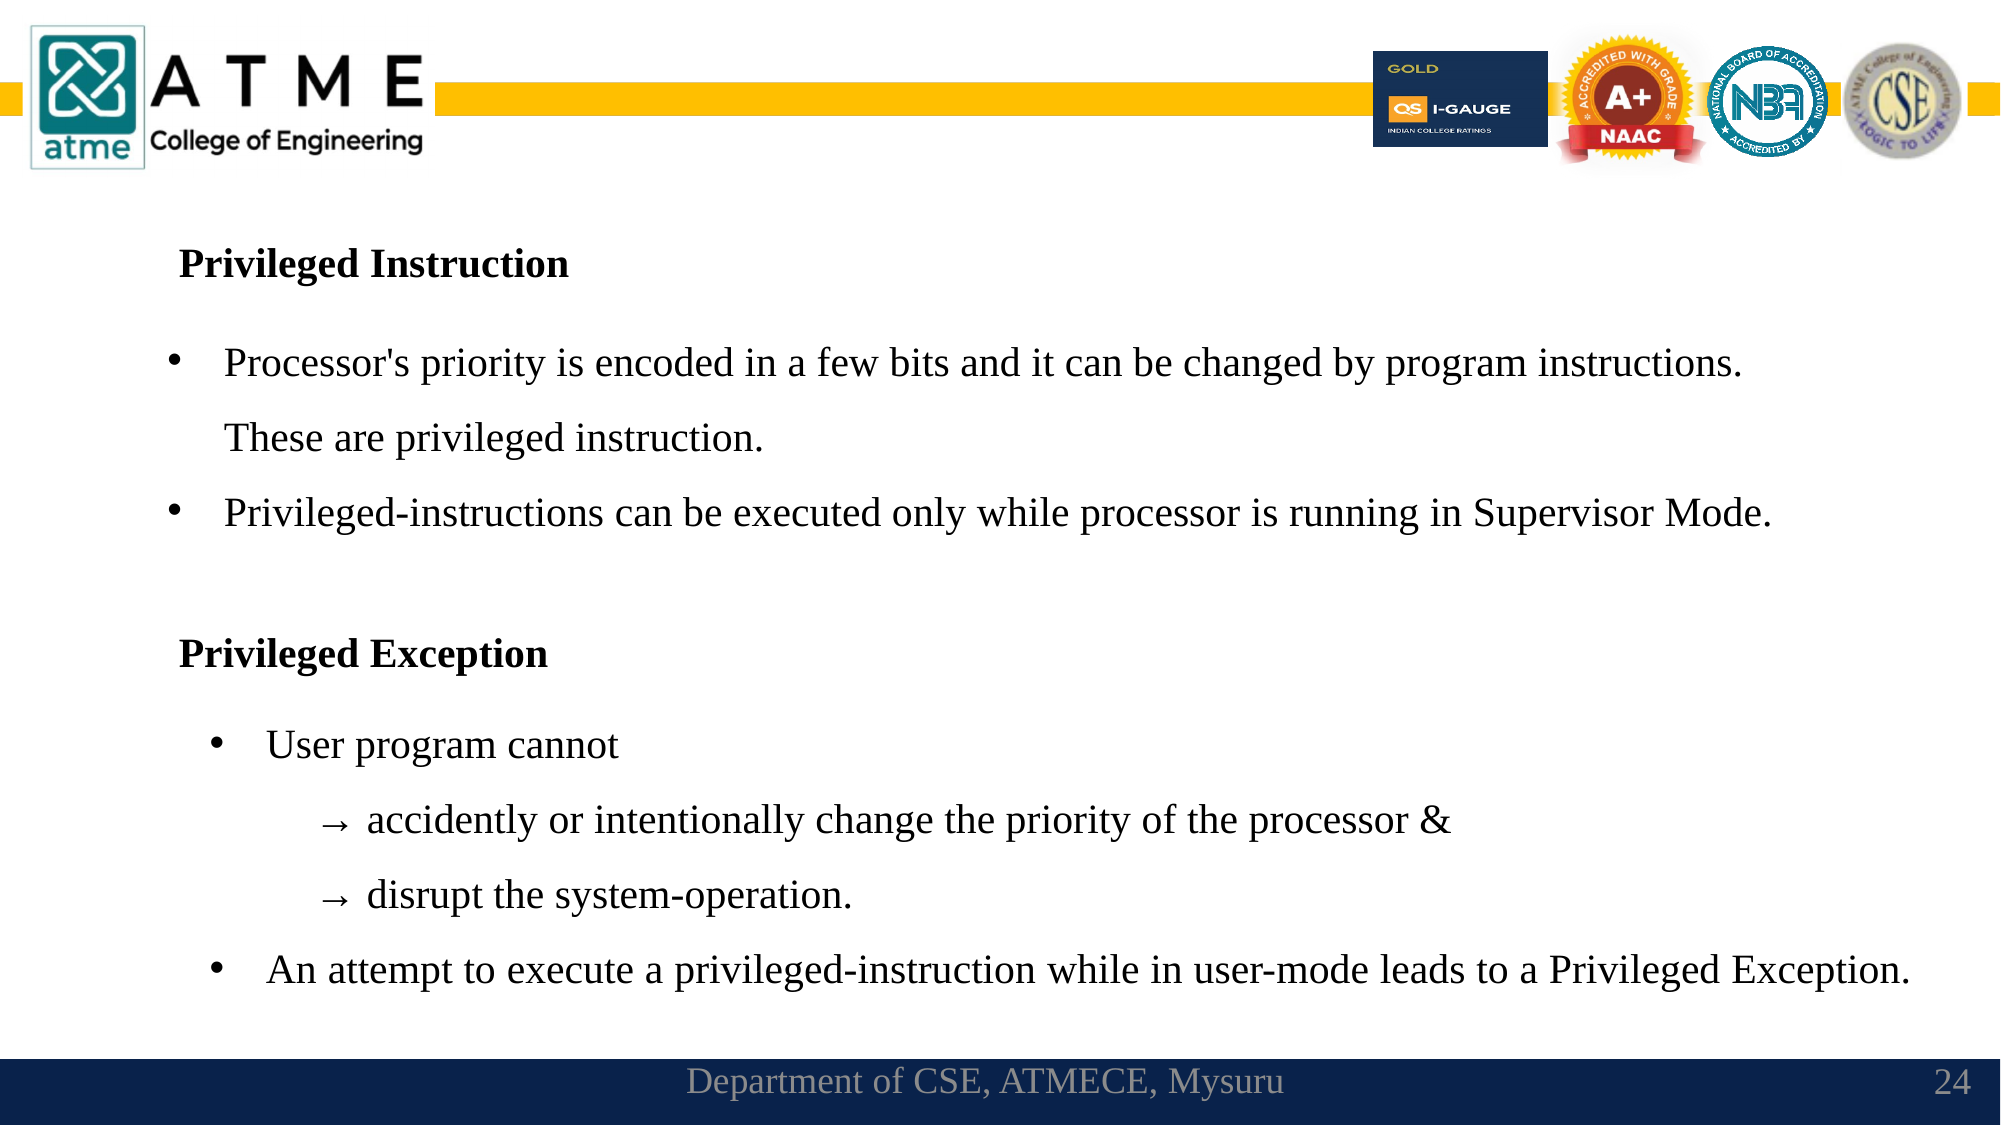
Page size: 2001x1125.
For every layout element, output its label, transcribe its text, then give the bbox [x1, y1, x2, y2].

text_box Privileged Instruction [163, 228, 1173, 294]
slide_number 24 [1511, 1057, 1972, 1103]
picture [0, 1059, 2001, 1125]
text_box User program cannot → accidently or intentionally change the priority of the processor & → disrupt the system-operation. An attempt to execute a privileged-instruction while in user-mode leads to a Privileged Exception. [194, 684, 1928, 999]
footer Department of CSE, ATMECE, Mysuru [501, 1056, 1470, 1102]
picture [1373, 20, 1828, 180]
text_box Privileged Exception [163, 618, 1173, 683]
picture [1840, 26, 1968, 176]
picture [22, 15, 435, 178]
text_box Processor's priority is encoded in a few bits and it can be changed by program instructions. These are privileged instruction. Privileged-instructions can be executed only while processor is running in Supervisor Mode. [152, 302, 1819, 543]
